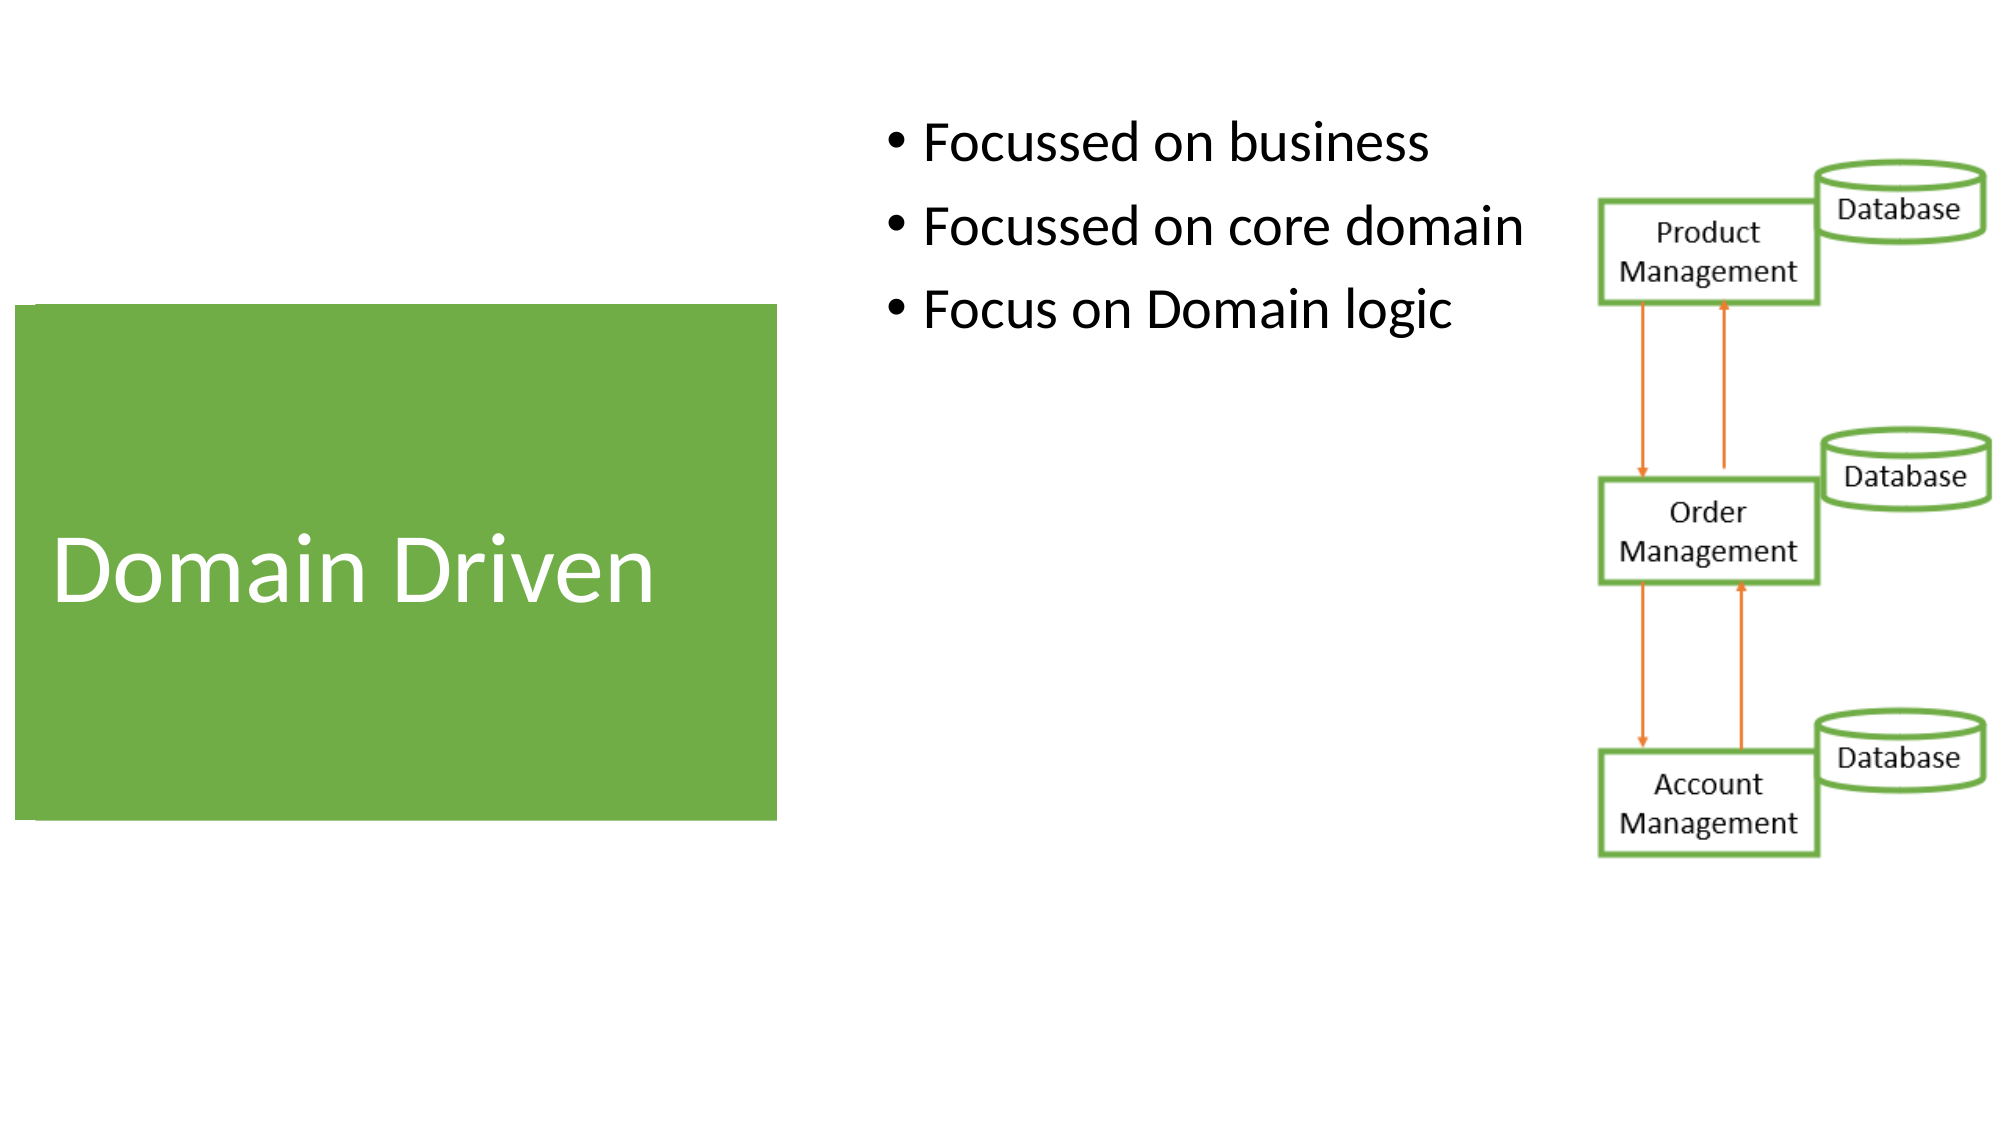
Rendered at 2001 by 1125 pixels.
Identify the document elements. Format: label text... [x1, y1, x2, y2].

list Focussed on business Focussed on core domain Focus on Domain logic [871, 103, 1583, 1014]
picture [1582, 135, 2000, 879]
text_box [13, 304, 777, 821]
